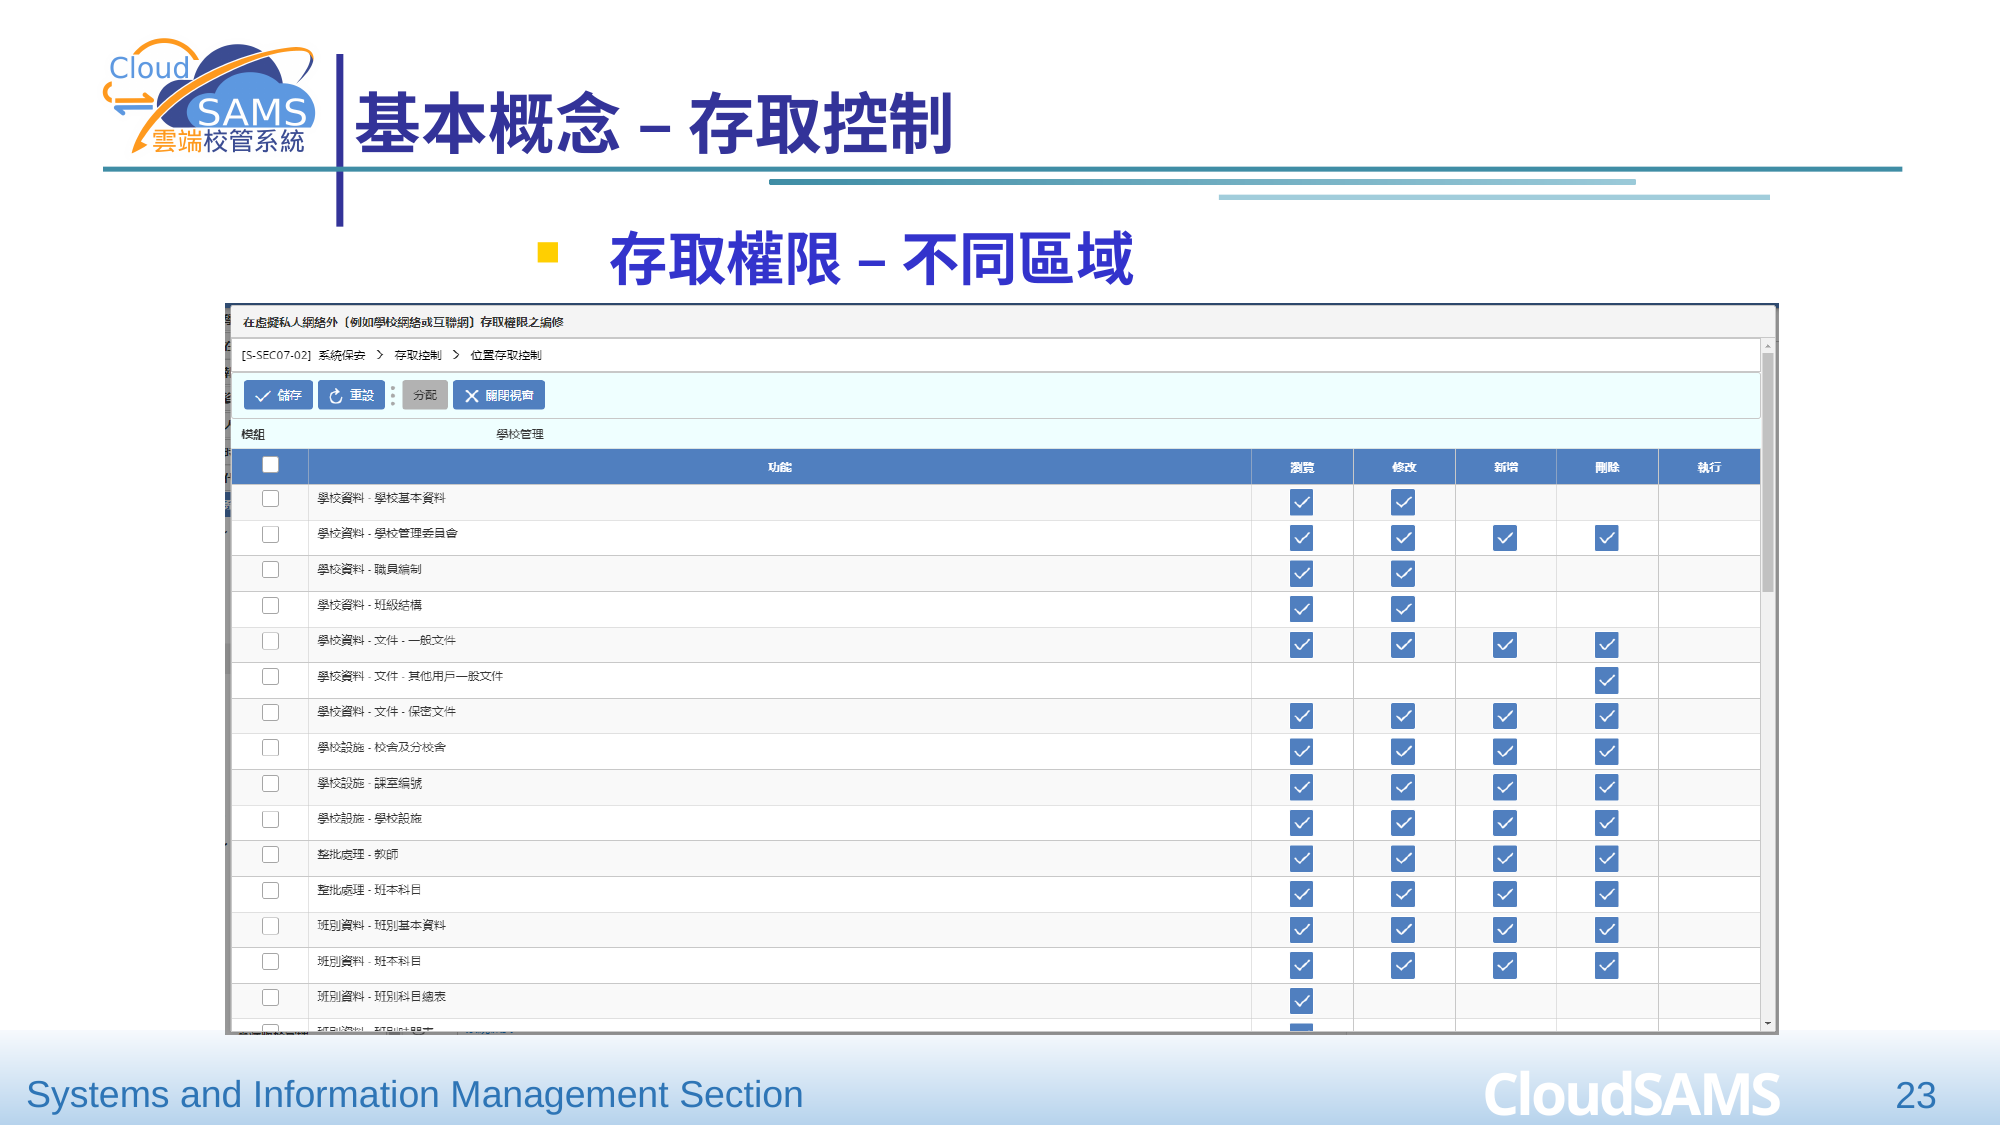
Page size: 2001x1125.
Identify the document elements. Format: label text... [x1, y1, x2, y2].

title 基本概念 – 存取控制 [340, 44, 1907, 170]
picture [87, 7, 349, 175]
text_box 存取權限 – 不同區域 [520, 214, 1365, 302]
picture [224, 302, 1780, 1035]
slide_number 23 [1755, 1063, 1952, 1125]
